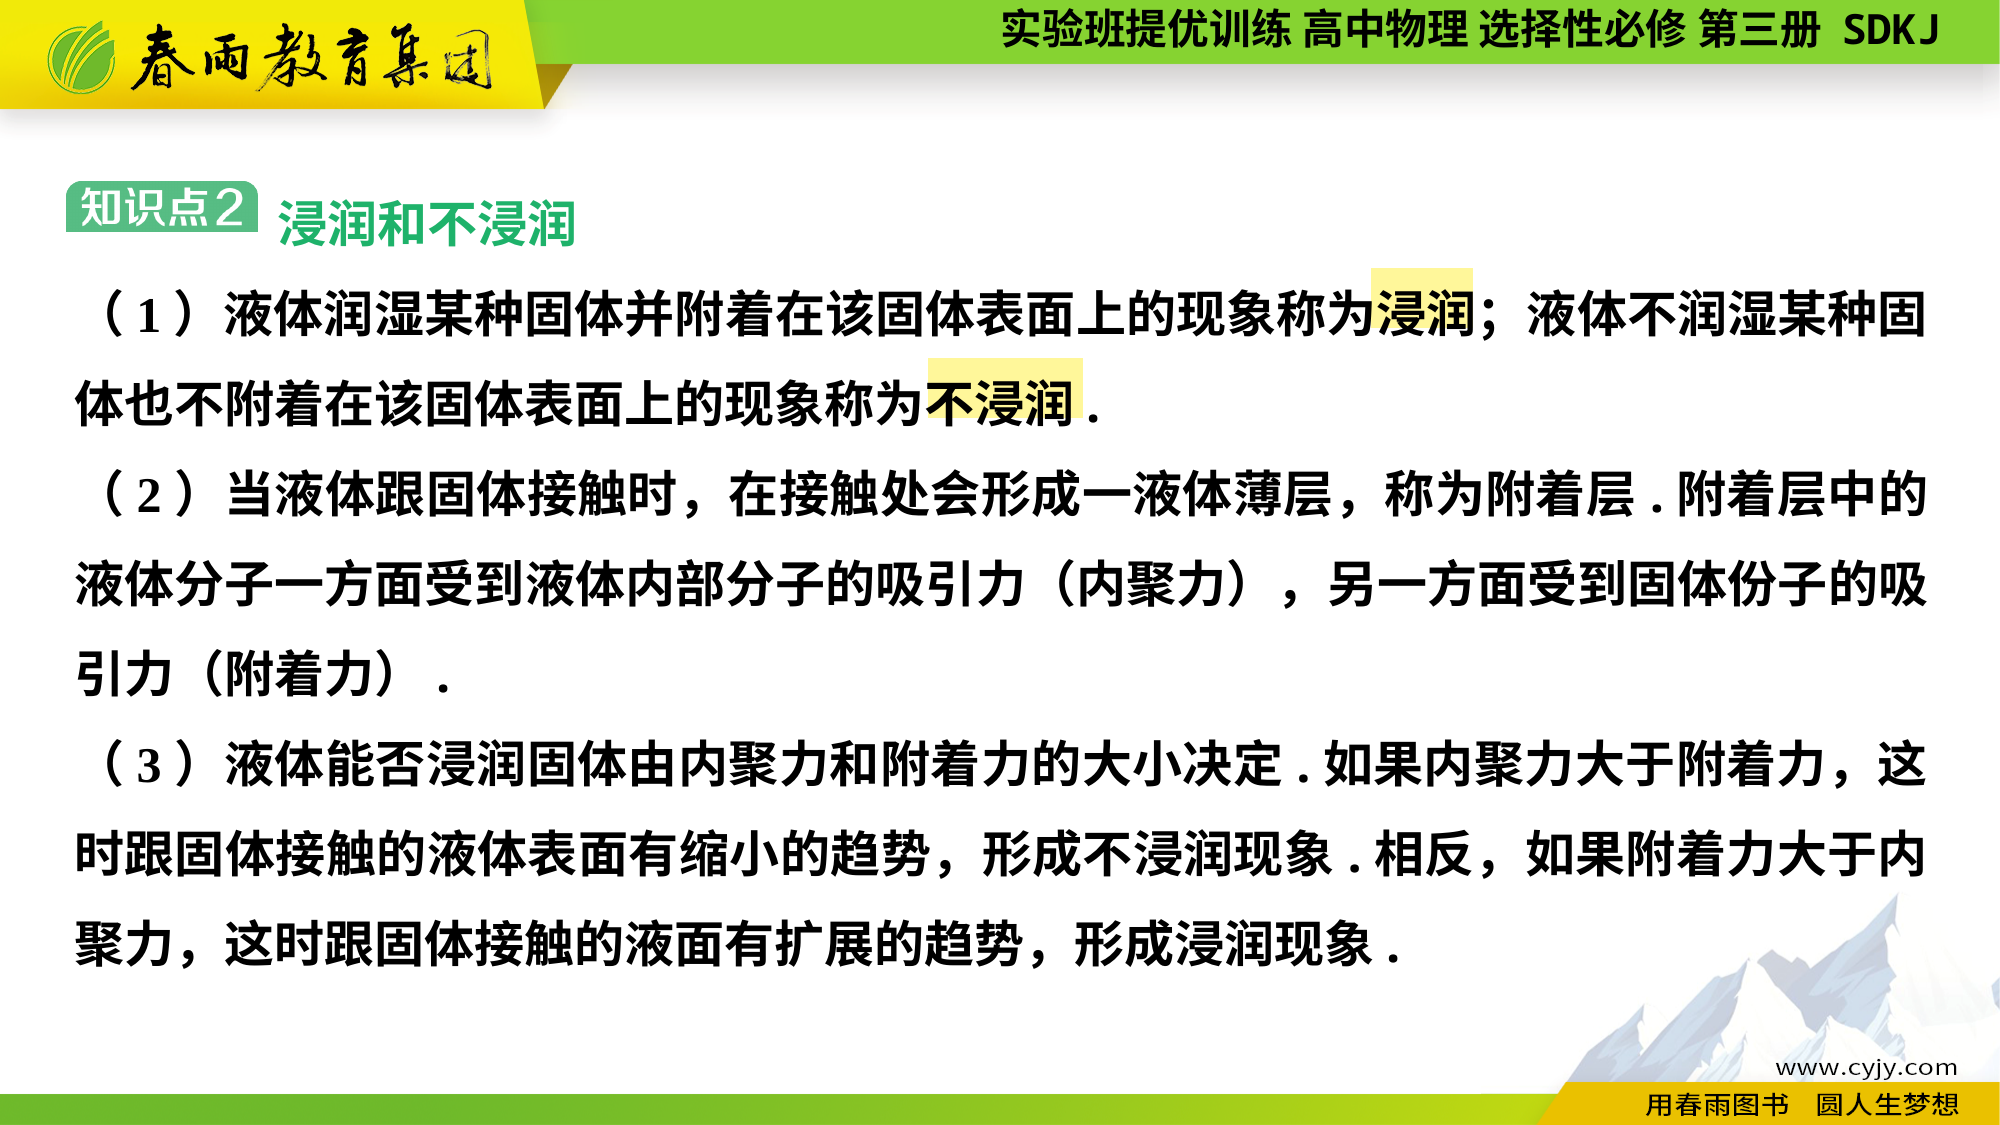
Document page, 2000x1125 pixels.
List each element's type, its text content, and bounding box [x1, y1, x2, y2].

list 浸润和不浸润 （1）液体润湿某种固体并附着在该固体表面上的现象称为浸润；液体不润湿某种固体也不附着在该固体表面上的现象称为不浸润. （2）当液体跟固体接触时，在接触处会形成一液体薄层，称为附着层.附着层中的液体分子一方面受到液体内部分子的吸引力（内聚力），另一方面受到固体份子的吸引力（附着力）. （3）液体能否浸润固体由内聚力和附着力的大小决定.如果内聚力大于附着力，这时跟固体接触的液体表面有缩小的趋势，形成不浸润现象.相反，如果附着力大于内聚力，这时跟固体接触的液面有扩展的趋势，形成浸润现象. [59, 154, 1944, 988]
picture [0, 0, 2000, 1125]
